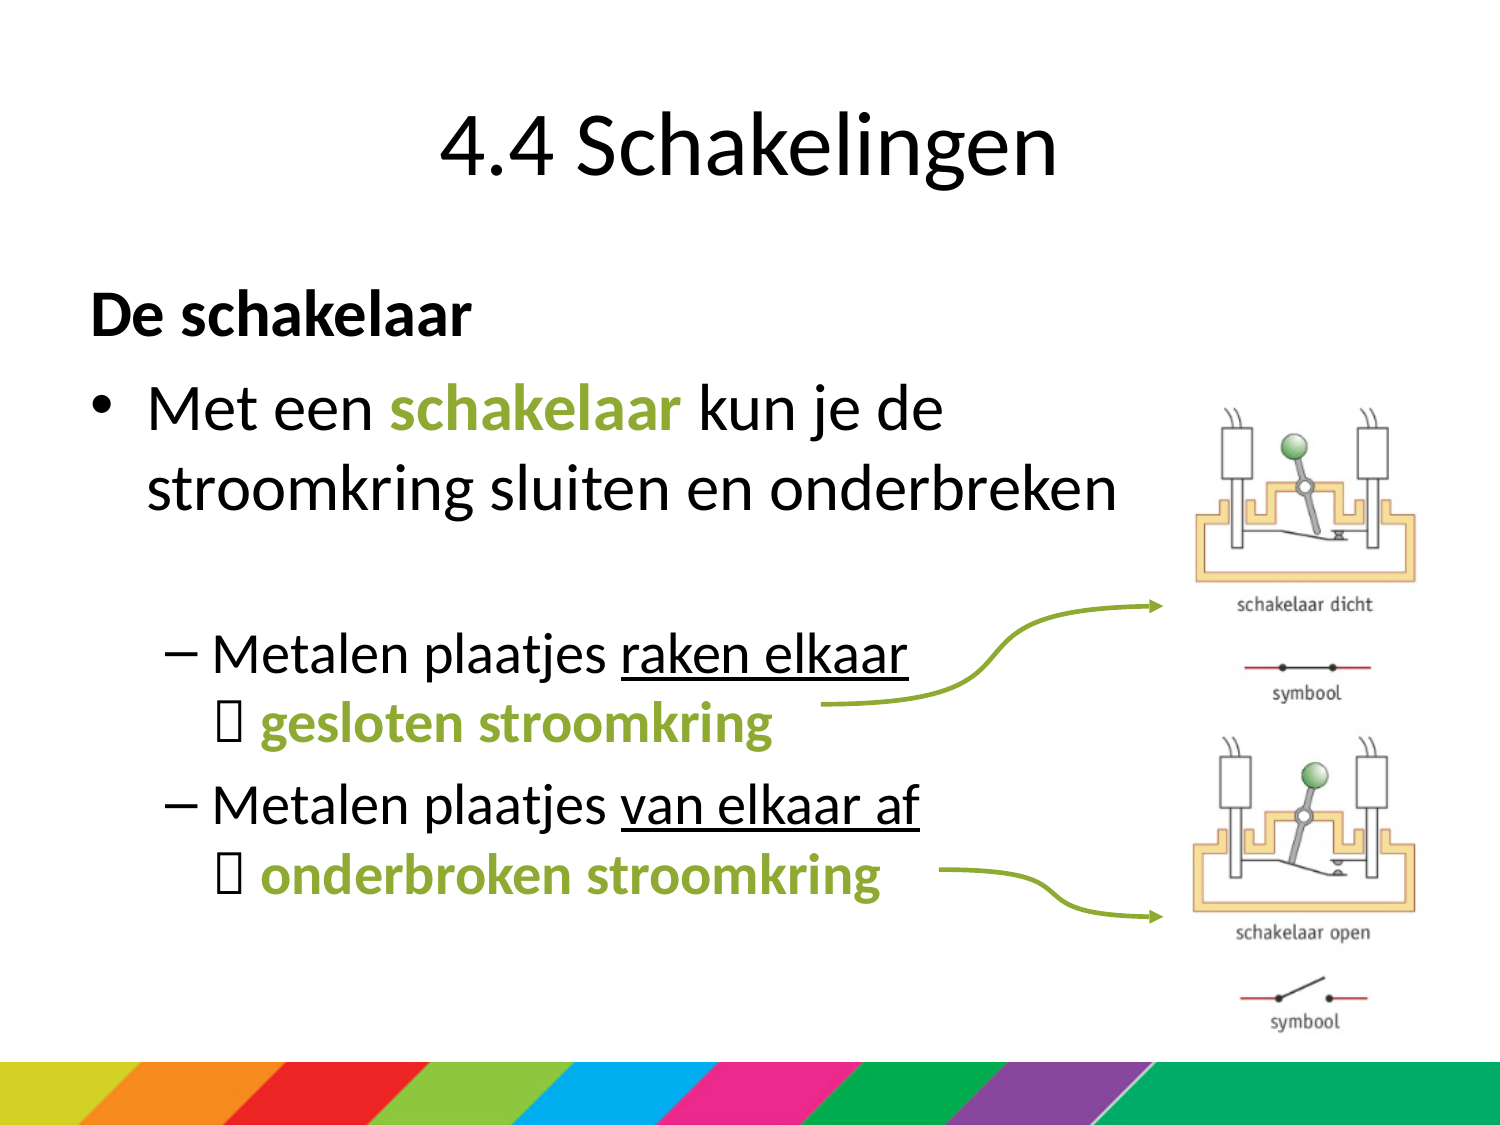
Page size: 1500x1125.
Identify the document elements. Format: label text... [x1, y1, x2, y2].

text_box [938, 869, 1164, 918]
picture [1184, 721, 1426, 1047]
title 4.4 Schakelingen [75, 45, 1425, 233]
picture [1184, 393, 1426, 717]
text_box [820, 605, 1164, 705]
picture [656, 1062, 1500, 1125]
list De schakelaar Met een schakelaar kun je de stroomkring sluiten en onderbreken Metalen plaatjes raken elkaar  gesloten stroomkring Metalen plaatjes van elkaar af  onderbroken stroomkring [75, 262, 1425, 1005]
picture [0, 1062, 574, 1125]
